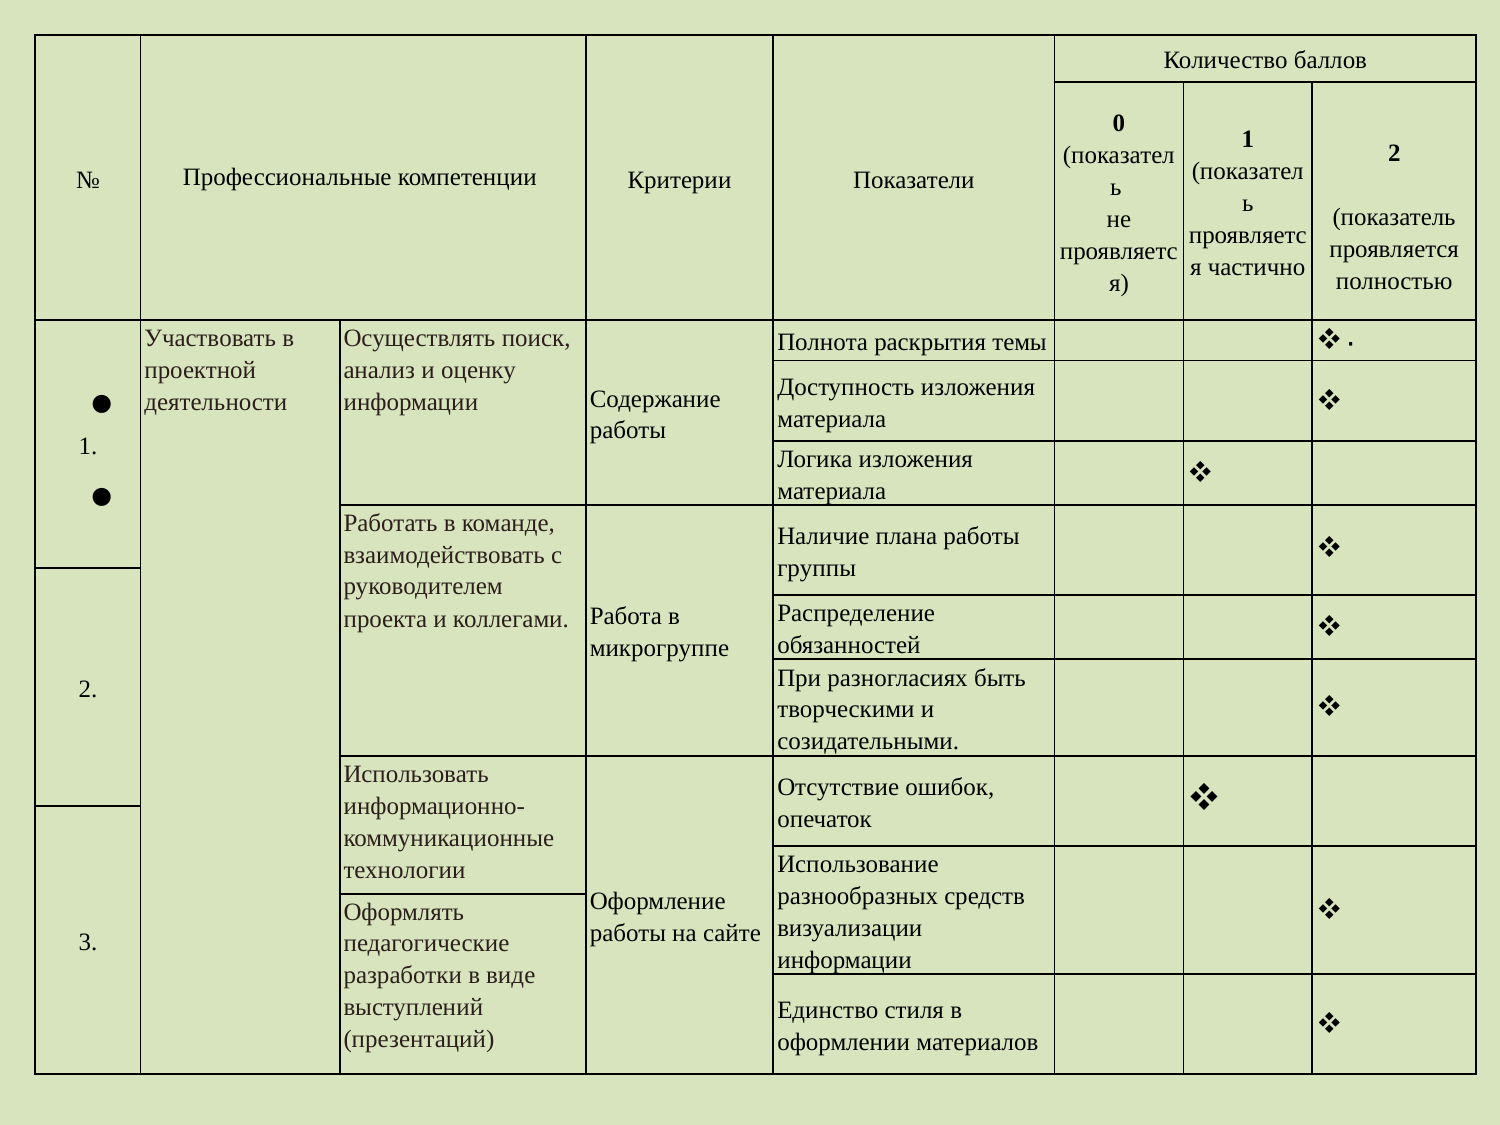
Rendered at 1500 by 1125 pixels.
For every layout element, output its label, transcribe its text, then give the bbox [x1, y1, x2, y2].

table_cell [1184, 596, 1311, 658]
table_cell Единство стиля в оформлении материалов [774, 975, 1054, 1073]
table_cell [1184, 660, 1311, 755]
table_cell [1313, 660, 1475, 755]
table_cell [1184, 506, 1311, 594]
table_cell [1055, 975, 1183, 1073]
table_cell 2 (показатель проявляется полностью [1313, 83, 1475, 319]
table_cell [1184, 321, 1311, 360]
table_cell [1184, 757, 1311, 845]
table_cell 0 (показатель не проявляется) [1055, 83, 1183, 319]
table_cell Наличие плана работы группы [774, 506, 1054, 594]
table_header Показатели [774, 36, 1054, 319]
table_cell Оформление работы на сайте [587, 757, 772, 1073]
table_cell 1 (показатель проявляется частично [1184, 83, 1311, 319]
table_cell [1184, 442, 1311, 504]
table_cell [1055, 757, 1183, 845]
table_cell При разногласиях быть творческими и созидательными. [774, 660, 1054, 755]
table_cell Работать в команде, взаимодействовать с руководителем проекта и коллегами. [341, 506, 585, 755]
table_cell [1055, 847, 1183, 973]
table_cell [1313, 361, 1475, 440]
table_cell [1184, 847, 1311, 973]
table_cell [1055, 361, 1183, 440]
table_header № [36, 36, 140, 319]
table_cell Содержание работы [587, 321, 772, 504]
table_cell Участвовать в проектной деятельности [141, 321, 339, 1073]
table_cell [1313, 975, 1475, 1073]
table_cell [1313, 442, 1475, 504]
table_header Профессиональные компетенции [141, 36, 585, 319]
table_cell 2. [36, 569, 140, 805]
table_header Количество баллов [1055, 36, 1475, 81]
table_cell Осуществлять поиск, анализ и оценку информации [341, 321, 585, 504]
table_cell [1055, 596, 1183, 658]
table_cell [1184, 975, 1311, 1073]
table_cell [1313, 596, 1475, 658]
table_cell Отсутствие ошибок, опечаток [774, 757, 1054, 845]
table_cell [1184, 361, 1311, 440]
table_cell 1. [36, 321, 140, 567]
table_cell Работа в микрогруппе [587, 506, 772, 755]
table_cell ۰ [1313, 321, 1475, 360]
table_cell Оформлять педагогические разработки в виде выступлений (презентаций) [341, 895, 585, 1073]
table_cell Распределение обязанностей [774, 596, 1054, 658]
table_cell Использование разнообразных средств визуализации информации [774, 847, 1054, 973]
table_cell [1313, 847, 1475, 973]
table_cell [1055, 660, 1183, 755]
table_cell [1313, 757, 1475, 845]
table_cell Доступность изложения материала [774, 361, 1054, 440]
table_cell [1055, 321, 1183, 360]
table_cell 3. [36, 807, 140, 1073]
table_cell [1055, 506, 1183, 594]
table_cell Полнота раскрытия темы [774, 321, 1054, 360]
table_cell [1055, 442, 1183, 504]
table_cell Логика изложения материала [774, 442, 1054, 504]
table_cell Использовать информационно-коммуникационные технологии [341, 757, 585, 893]
table_cell [1313, 506, 1475, 594]
table_header Критерии [587, 36, 772, 319]
